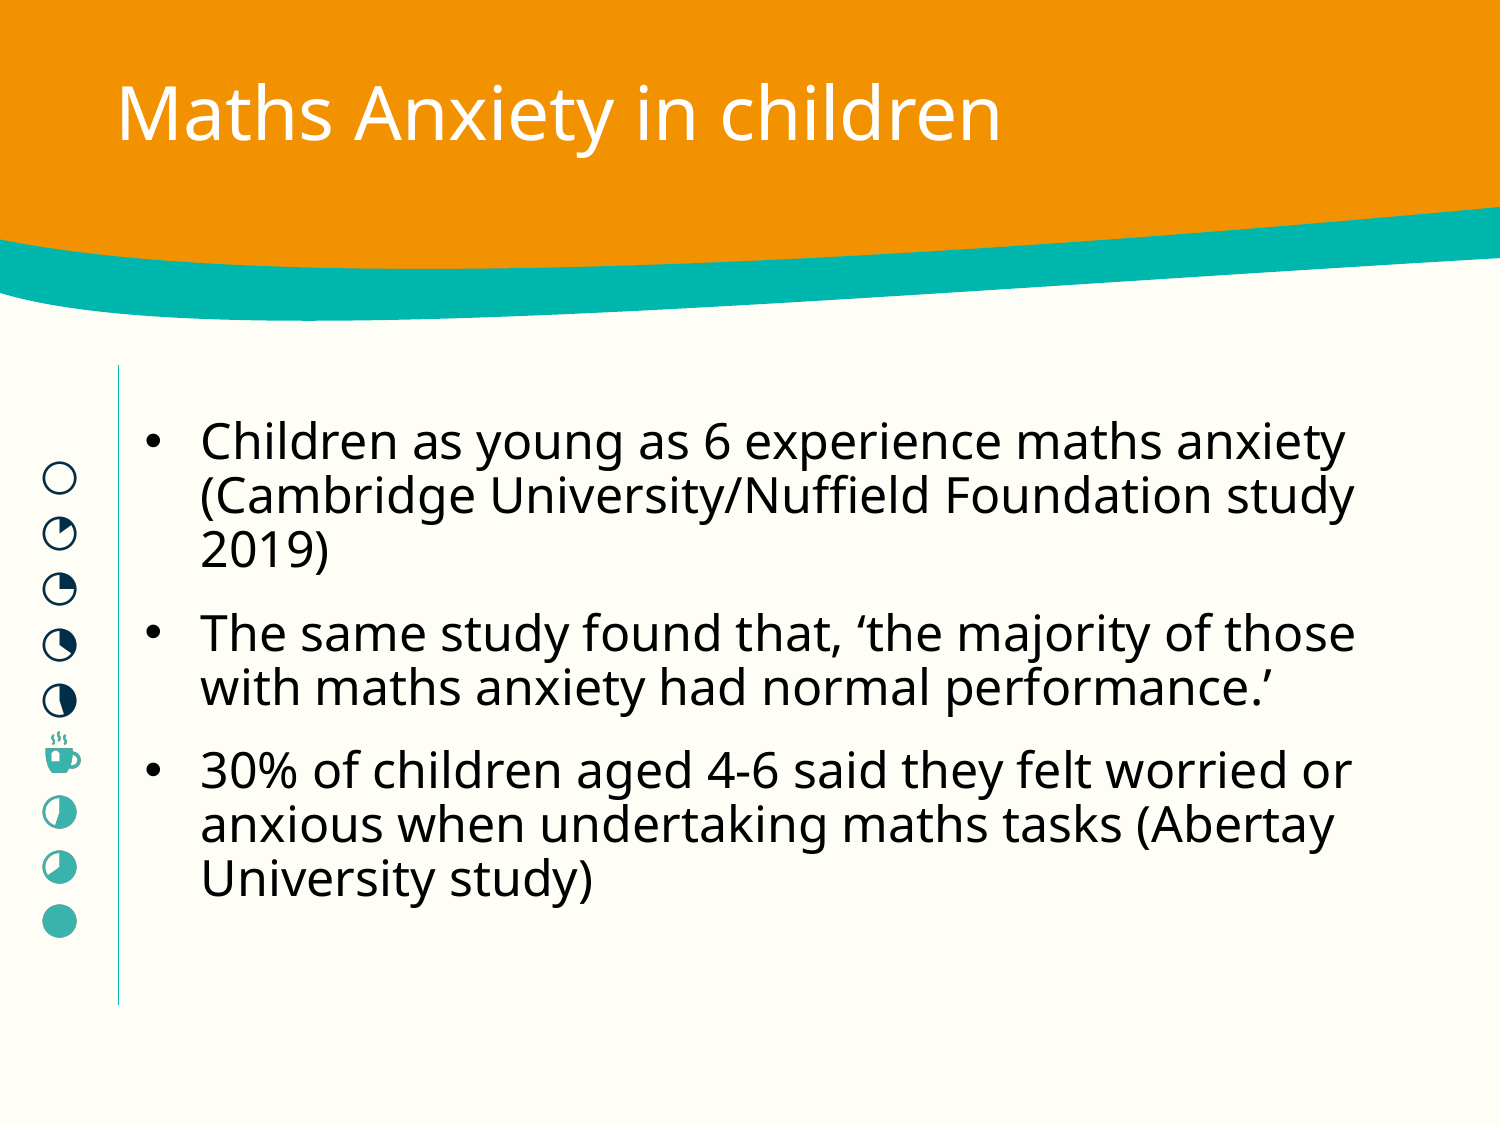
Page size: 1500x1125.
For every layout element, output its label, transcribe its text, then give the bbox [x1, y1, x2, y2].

picture [38, 512, 81, 555]
picture [38, 568, 81, 610]
picture [38, 457, 81, 499]
picture [36, 725, 90, 779]
picture [38, 900, 81, 942]
picture [38, 624, 81, 666]
picture [38, 846, 81, 888]
picture [38, 679, 81, 722]
list Maths Anxiety in children [100, 67, 1411, 258]
list Children as young as 6 experience maths anxiety (Cambridge University/Nuffield Foundation study 2019)​ The same study found that, ‘the majority of those with maths anxiety had normal performance.’​ 30% of children aged 4-6 said they felt worried or anxious when undertaking maths tasks (Abertay University study)​ [129, 409, 1440, 1058]
picture [38, 791, 81, 833]
